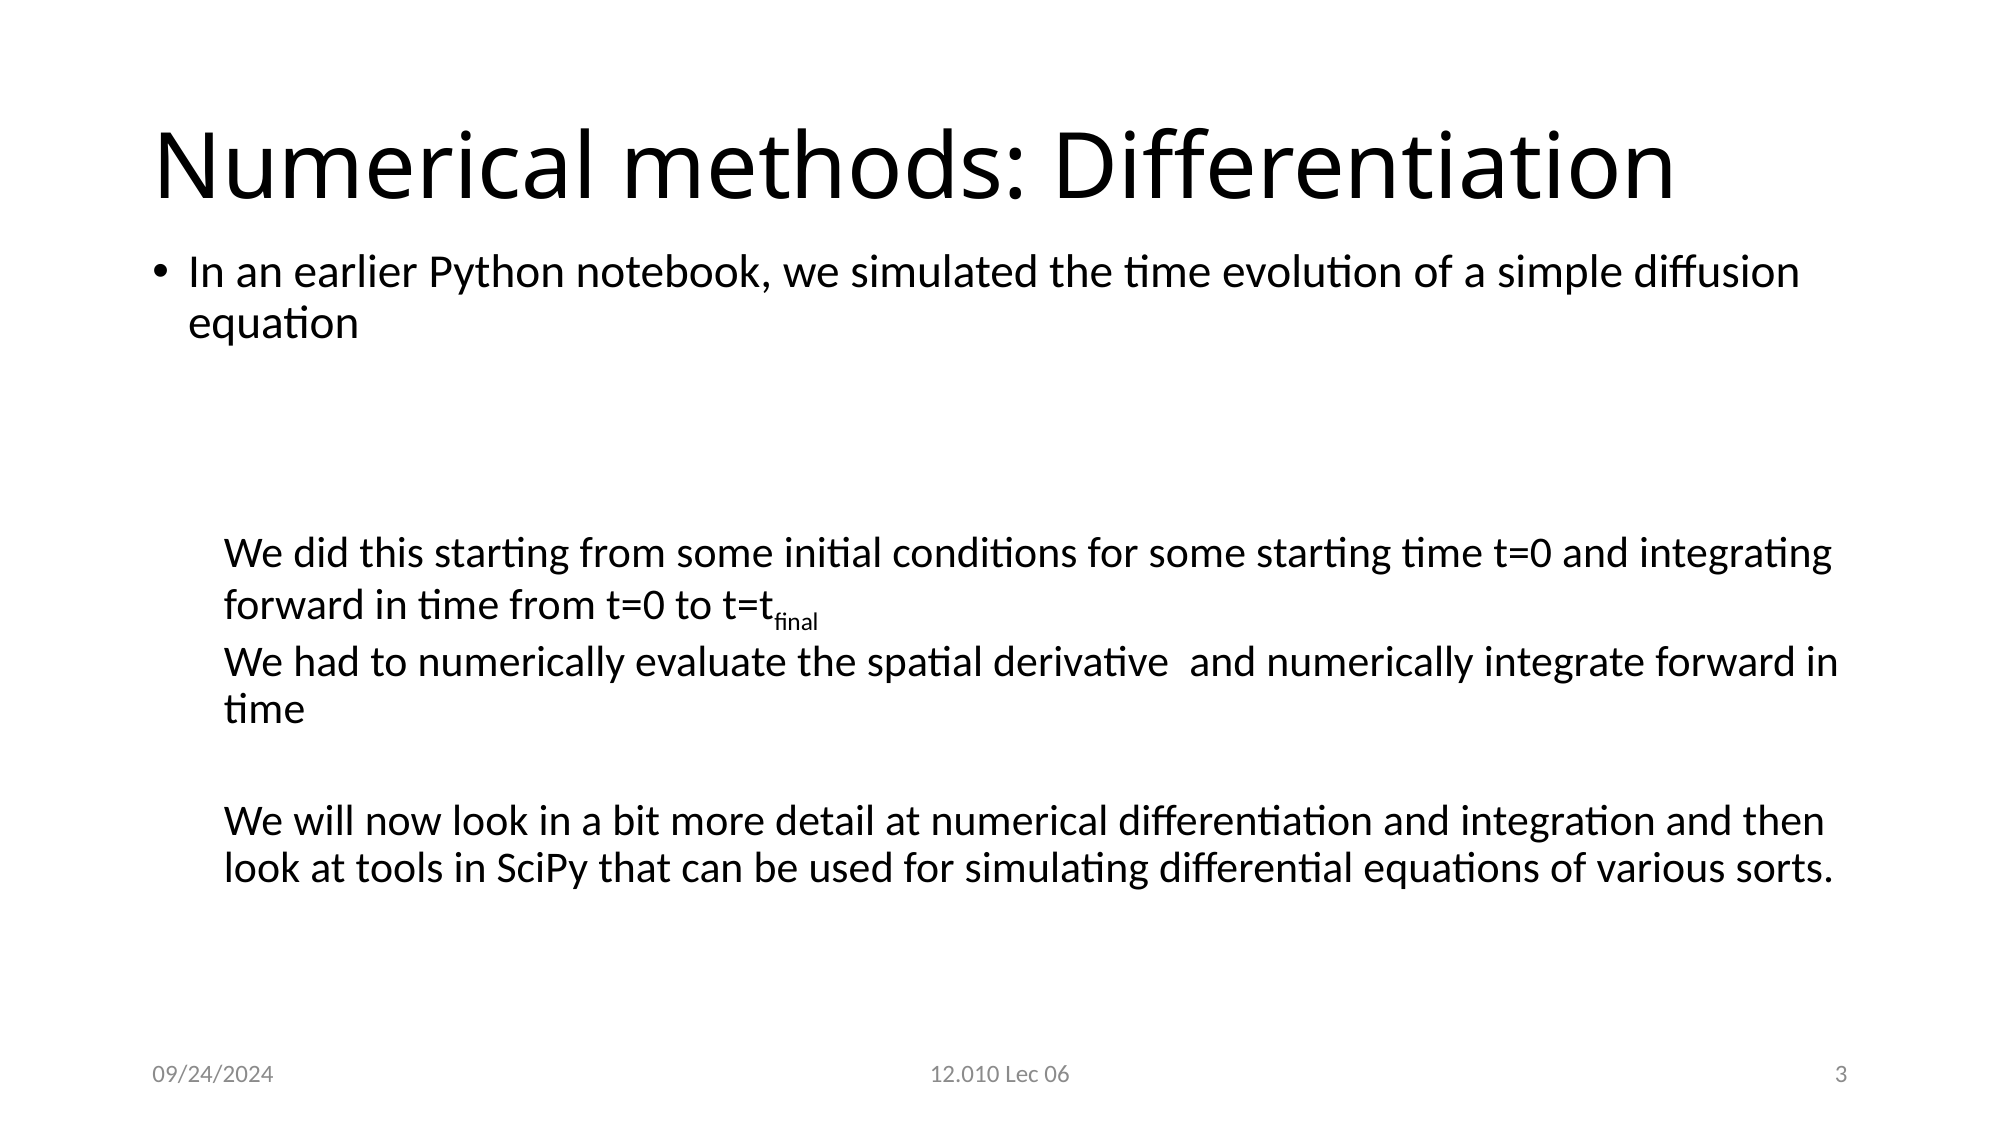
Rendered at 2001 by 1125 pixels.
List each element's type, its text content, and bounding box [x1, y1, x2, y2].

title Numerical methods: Differentiation [137, 59, 1863, 278]
slide_number 3 [1412, 1042, 1863, 1103]
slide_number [137, 1042, 588, 1103]
footer 12.010 Lec 06 [662, 1042, 1338, 1103]
